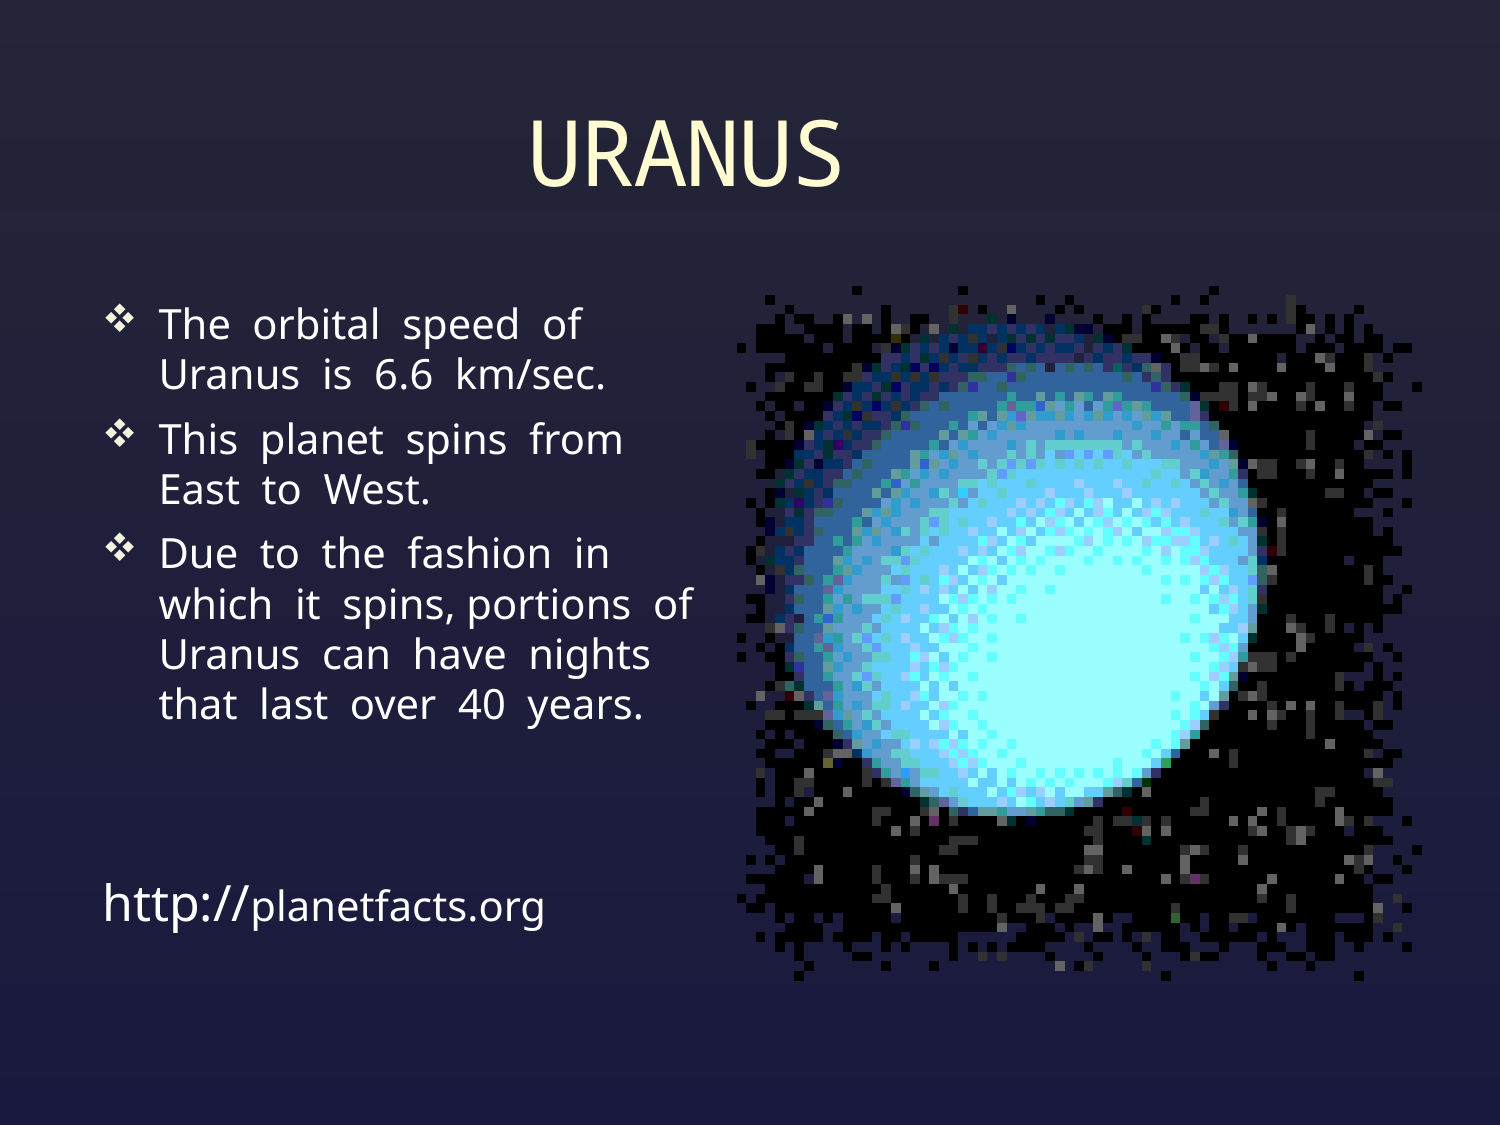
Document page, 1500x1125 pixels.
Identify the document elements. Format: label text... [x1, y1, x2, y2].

title URANUS [512, 87, 1500, 238]
picture [736, 286, 1423, 982]
list The orbital speed of Uranus is 6.6 km/sec. This planet spins from East to West. Due to the fashion in which it spins, portions of Uranus can have nights that last over 40 years. http://planetfacts.org [76, 290, 739, 1033]
